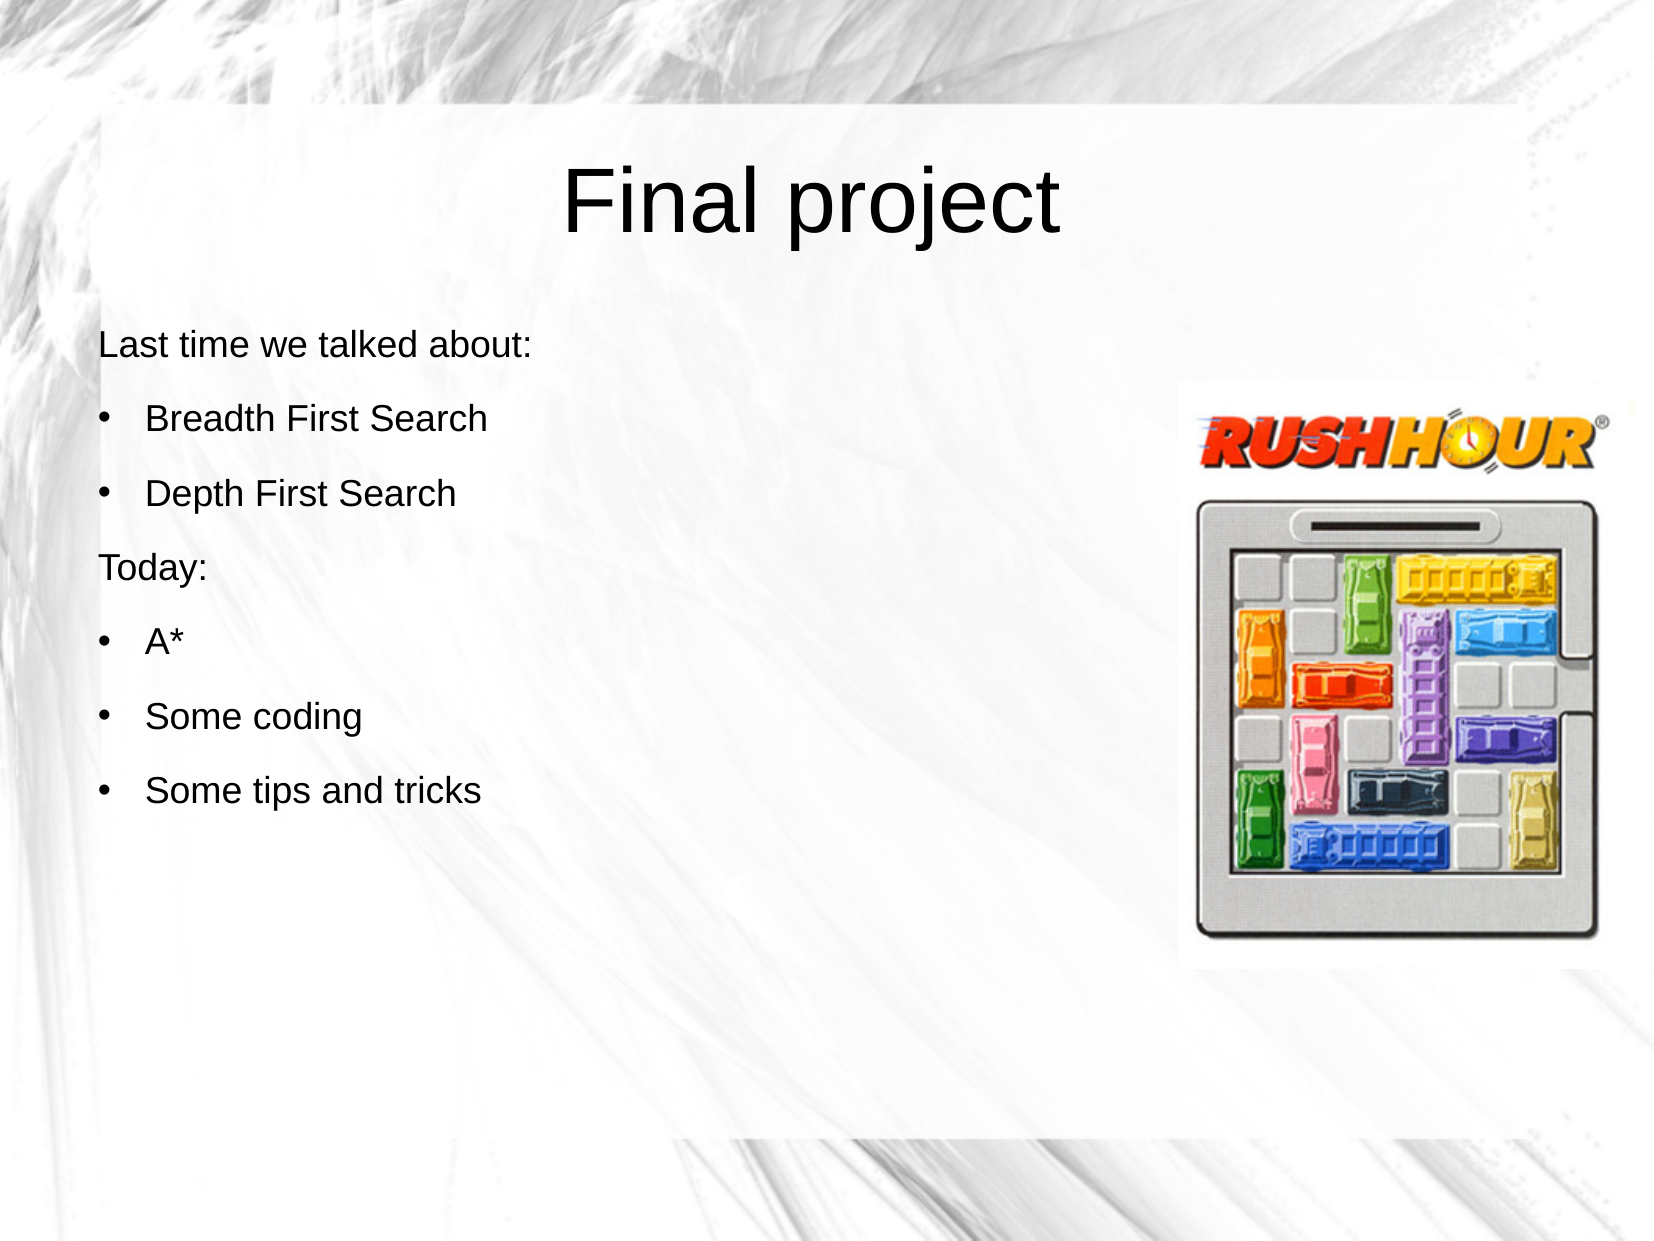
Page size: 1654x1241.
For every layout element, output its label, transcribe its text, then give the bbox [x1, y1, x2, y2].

list Last time we talked about: Breadth First Search Depth First Search Today: A* Some coding Some tips and tricks [97, 319, 1551, 1102]
picture [0, 0, 1654, 1241]
title Final project [118, 112, 1506, 281]
